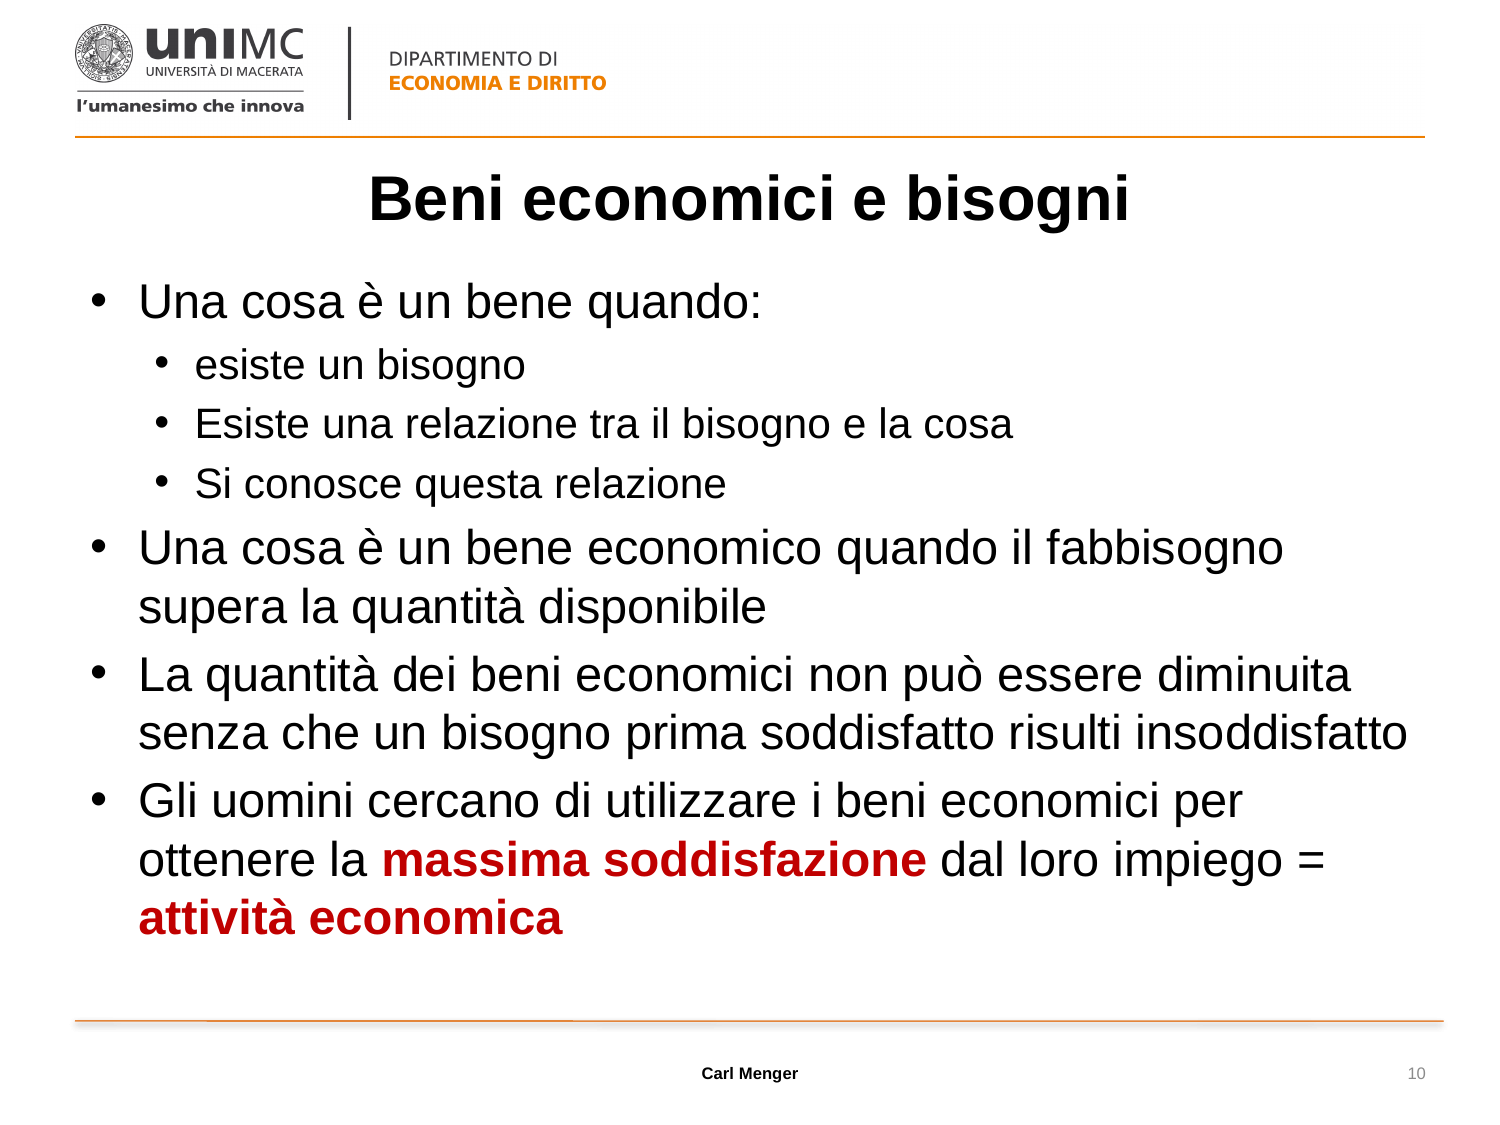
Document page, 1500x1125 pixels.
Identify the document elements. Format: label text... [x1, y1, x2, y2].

footer Carl Menger [512, 1042, 988, 1103]
list Una cosa è un bene quando: esiste un bisogno Esiste una relazione tra il bisogno e la cosa Si conosce questa relazione Una cosa è un bene economico quando il fabbisogno supera la quantità disponibile La quantità dei beni economici non può essere diminuita senza che un bisogno prima soddisfatto risulti insoddisfatto Gli uomini cercano di utilizzare i beni economici per ottenere la massima soddisfazione dal loro impiego = attività economica [75, 262, 1425, 1005]
slide_number 10 [1091, 1042, 1442, 1103]
title Beni economici e bisogni [75, 149, 1425, 241]
picture [75, 24, 1425, 138]
